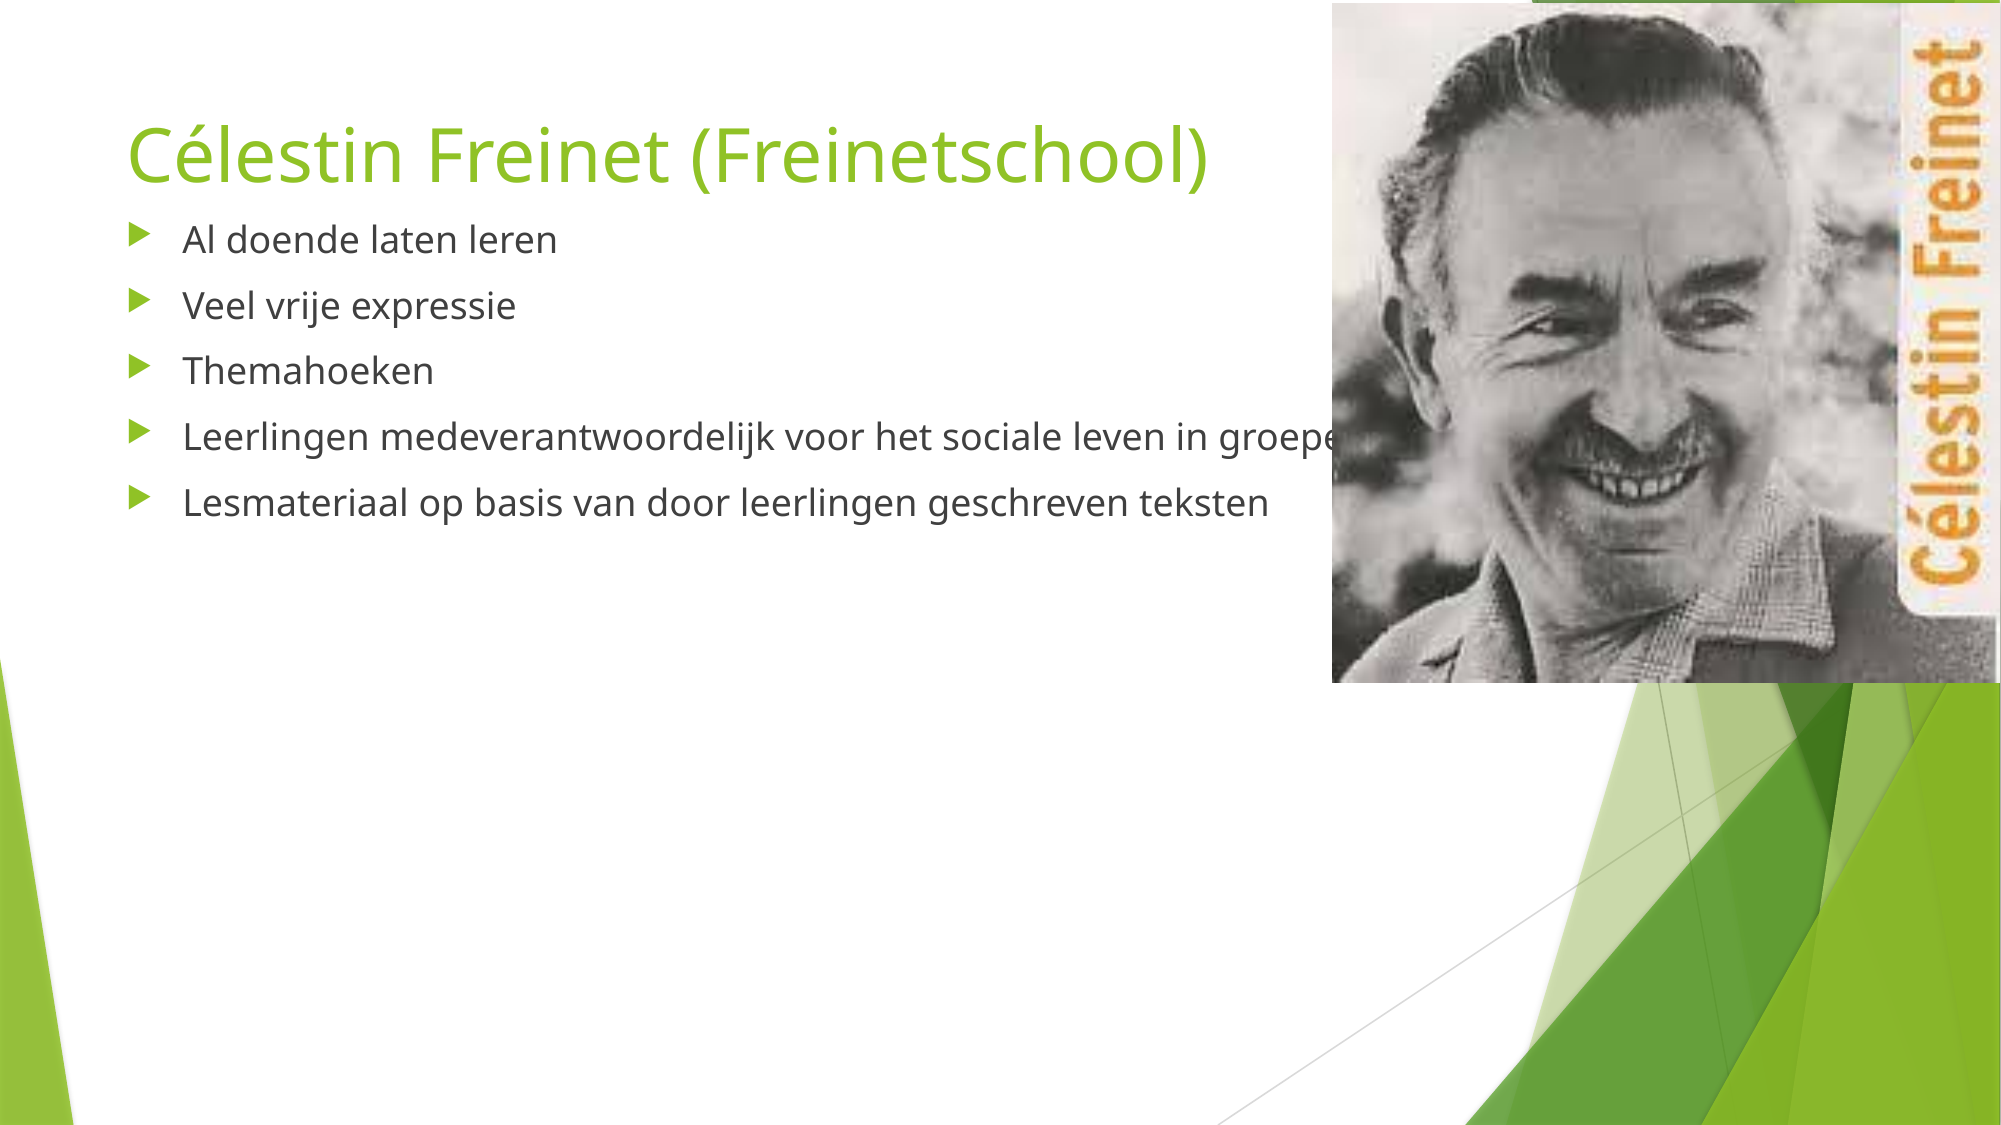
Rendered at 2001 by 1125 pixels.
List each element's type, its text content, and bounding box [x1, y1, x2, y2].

picture [1332, 2, 2000, 684]
list Al doende laten leren Veel vrije expressie Themahoeken Leerlingen medeverantwoordelijk voor het sociale leven in groepen Lesmateriaal op basis van door leerlingen geschreven teksten [111, 208, 1522, 845]
title Célestin Freinet (Freinetschool) [111, 99, 1327, 208]
